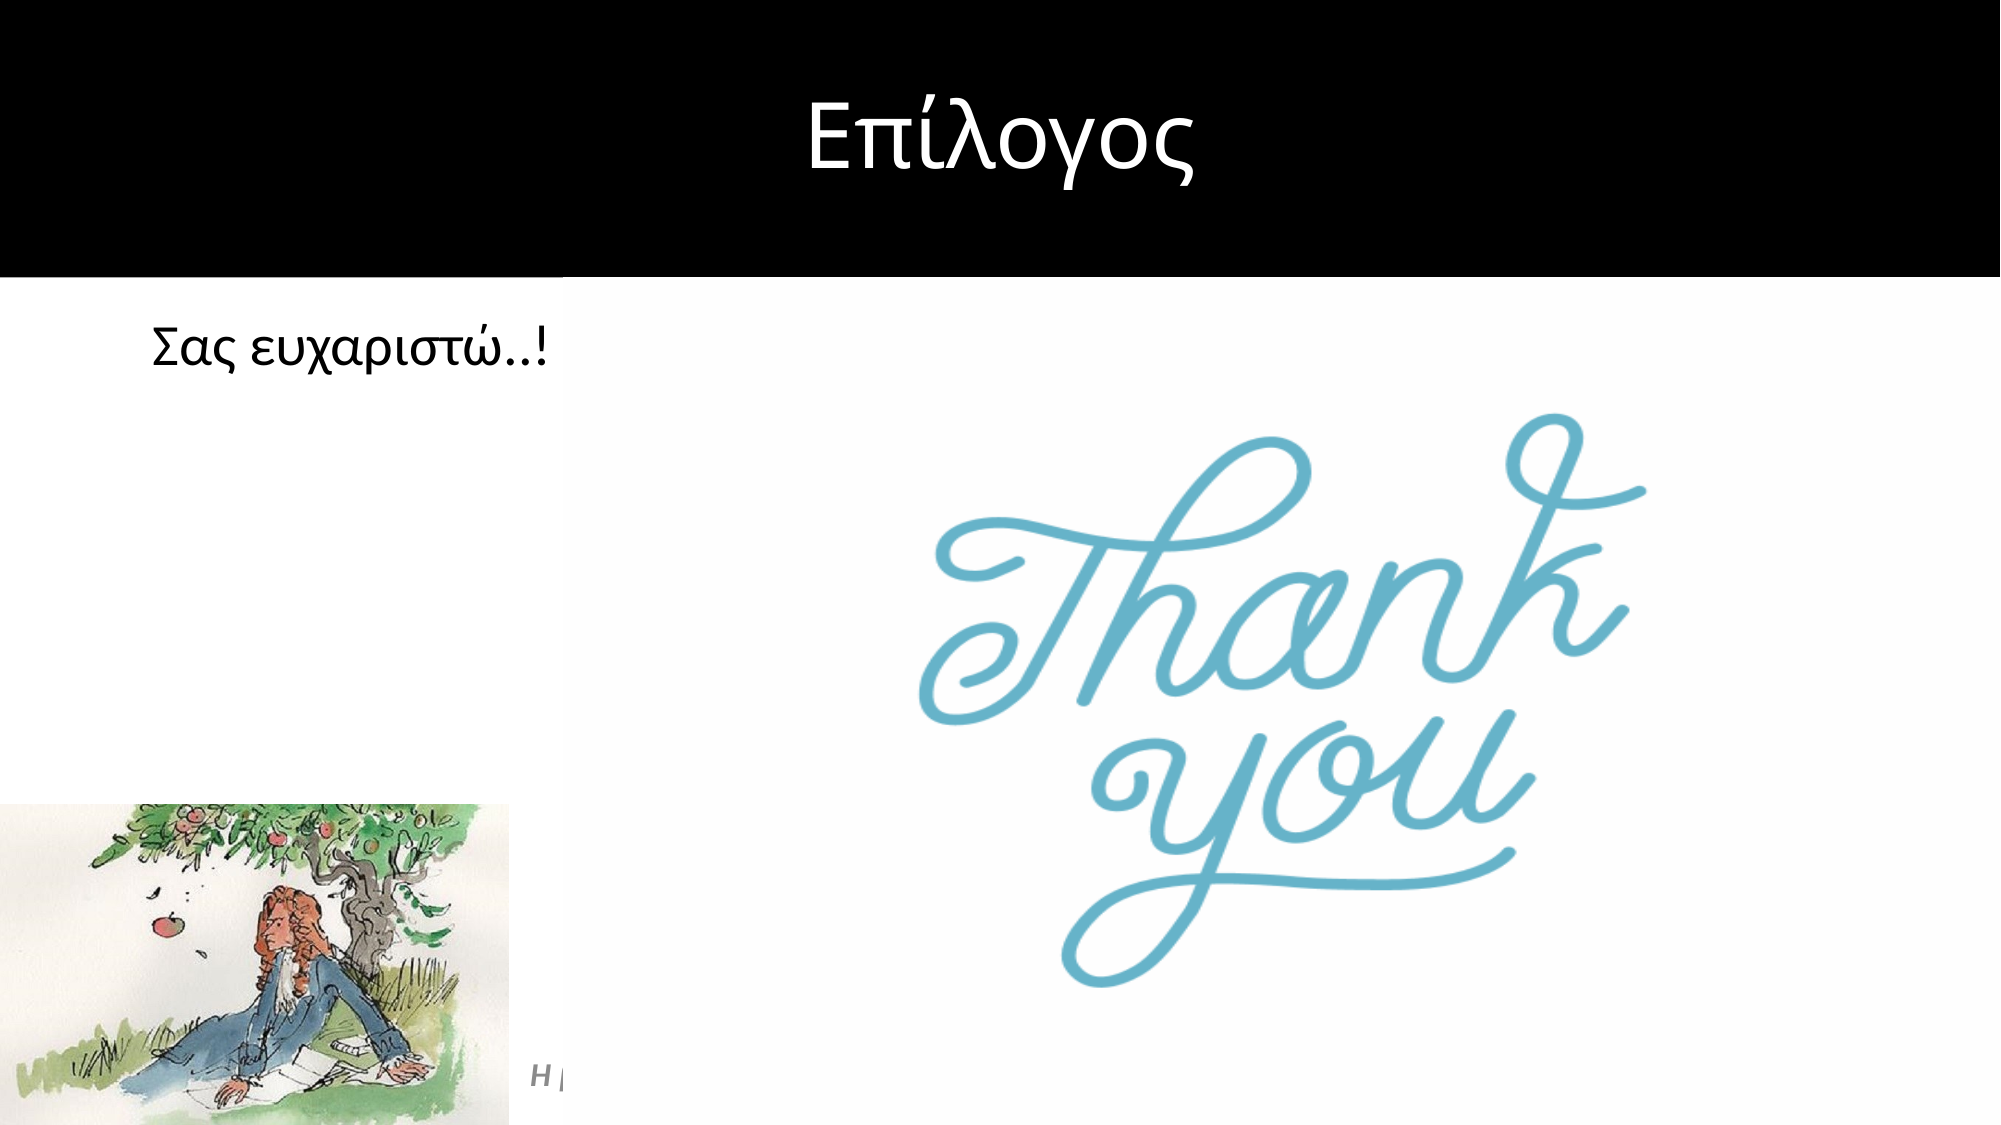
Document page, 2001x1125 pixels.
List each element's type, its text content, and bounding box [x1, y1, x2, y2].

title Επίλογος [0, 0, 2000, 278]
picture [0, 804, 509, 1125]
list Σας ευχαριστώ..! [137, 299, 563, 1014]
picture [563, 277, 2000, 1125]
footer Η βαρύτητα [515, 1042, 563, 1103]
